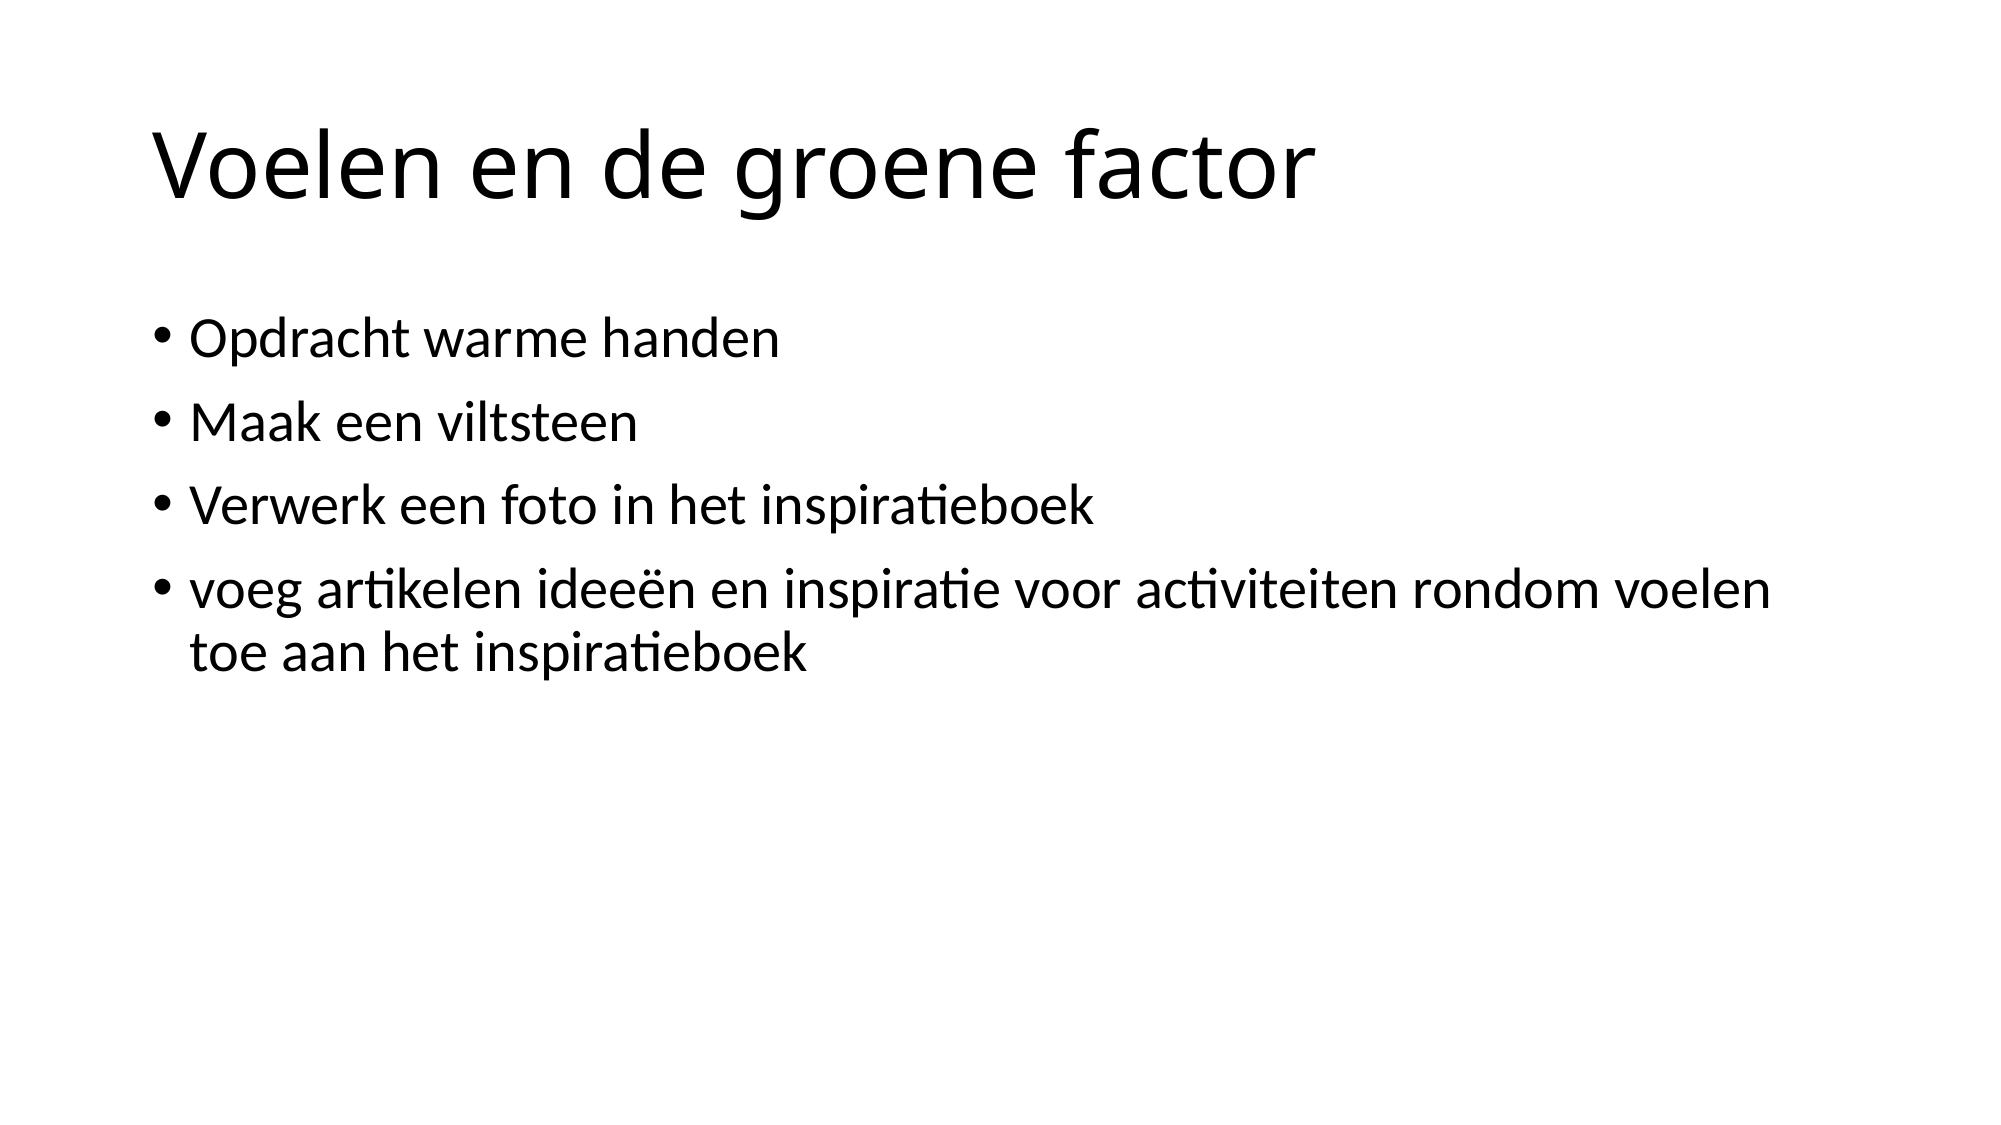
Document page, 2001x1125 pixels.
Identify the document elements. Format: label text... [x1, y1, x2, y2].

title Voelen en de groene factor [137, 59, 1863, 278]
list Opdracht warme handen Maak een viltsteen Verwerk een foto in het inspiratieboek voeg artikelen ideeën en inspiratie voor activiteiten rondom voelen toe aan het inspiratieboek [137, 299, 1863, 1014]
